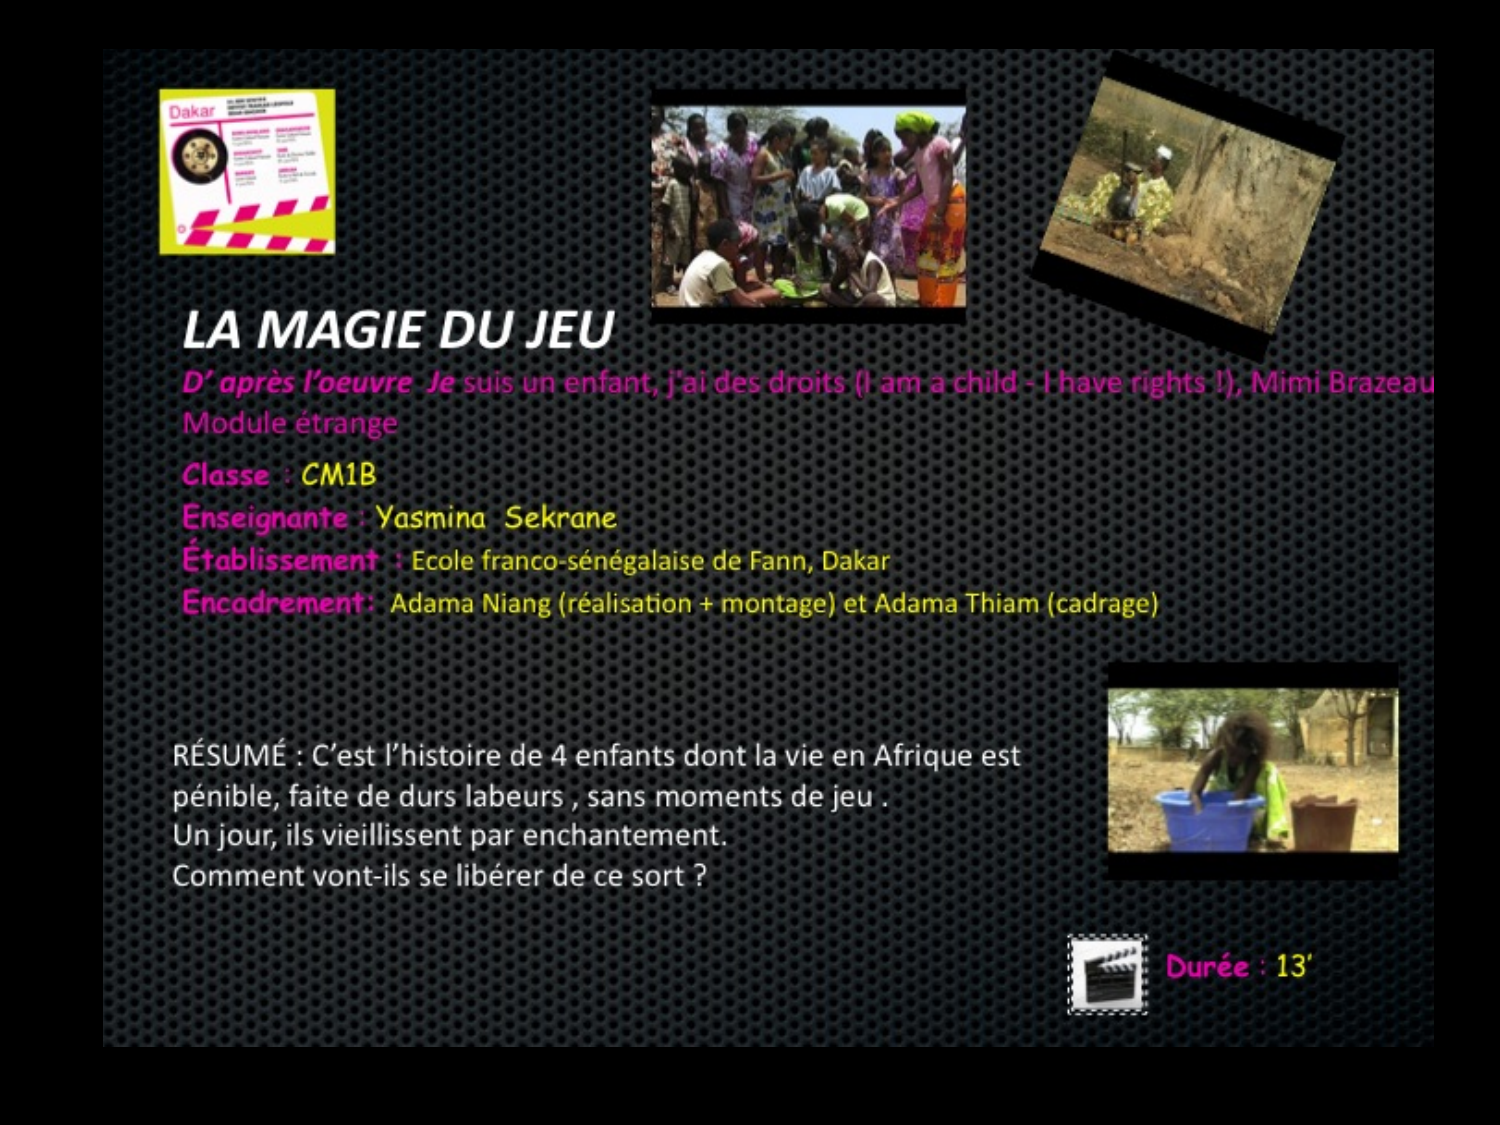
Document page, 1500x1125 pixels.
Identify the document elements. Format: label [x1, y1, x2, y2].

list [0, 49, 1500, 1048]
